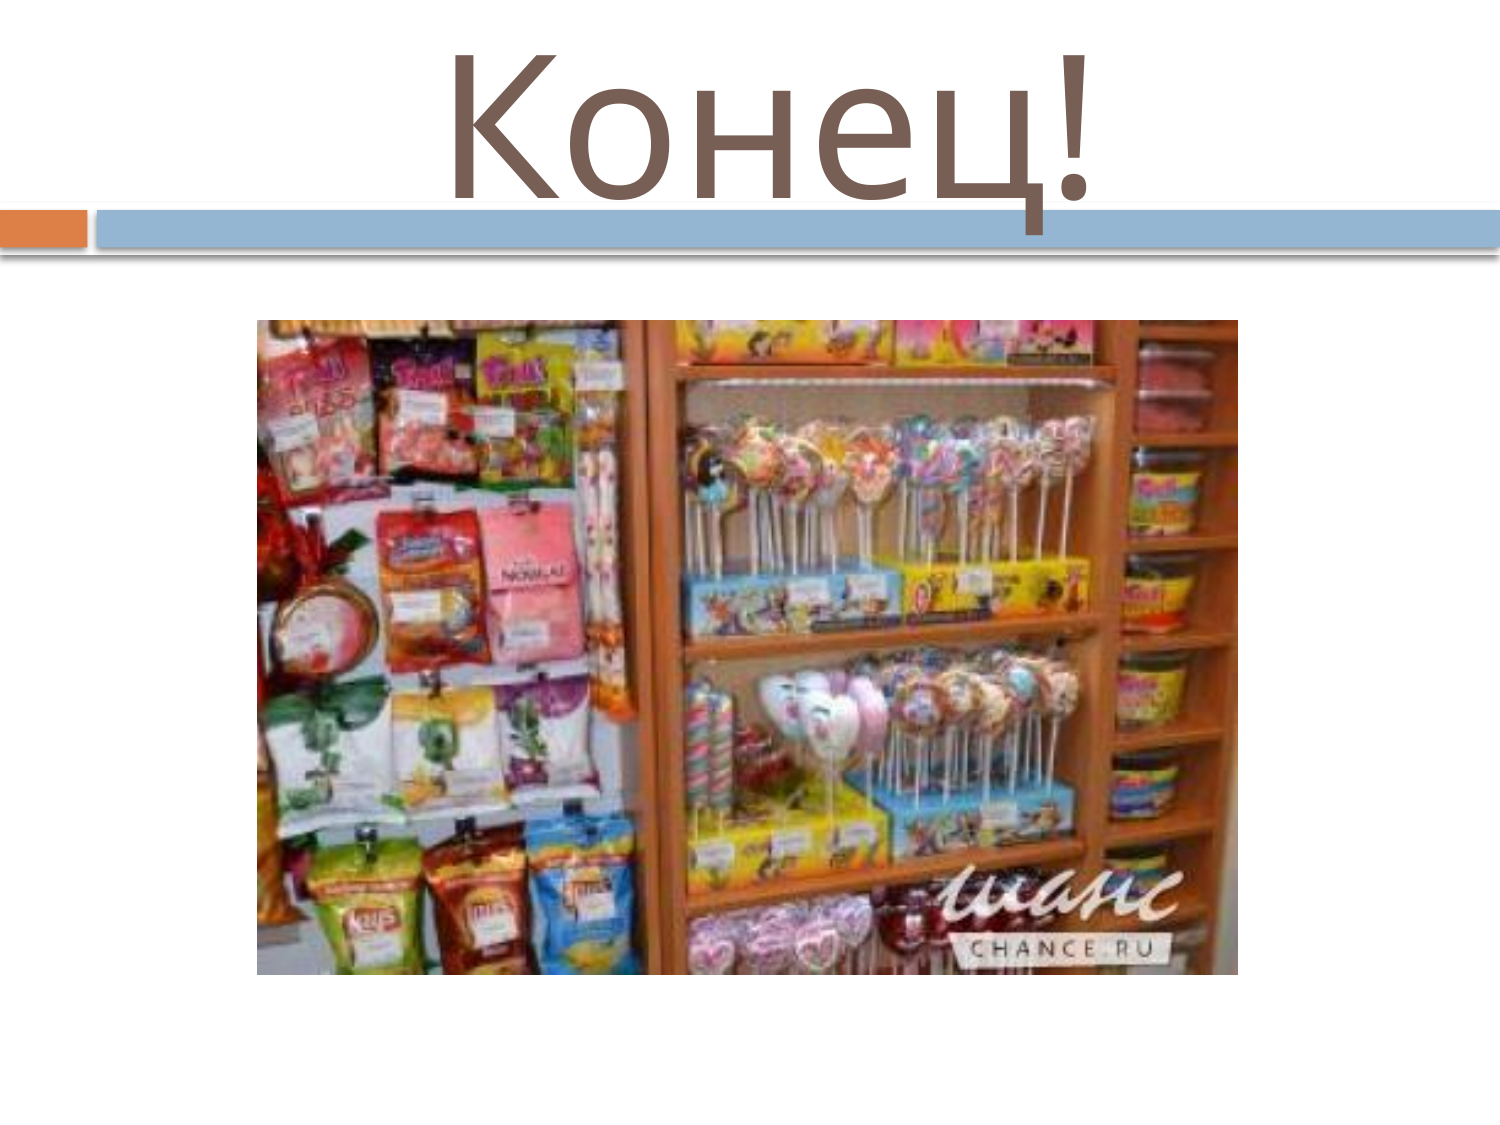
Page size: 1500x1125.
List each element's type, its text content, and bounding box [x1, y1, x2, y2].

title Конец! [99, 37, 1438, 200]
picture [256, 320, 1238, 976]
